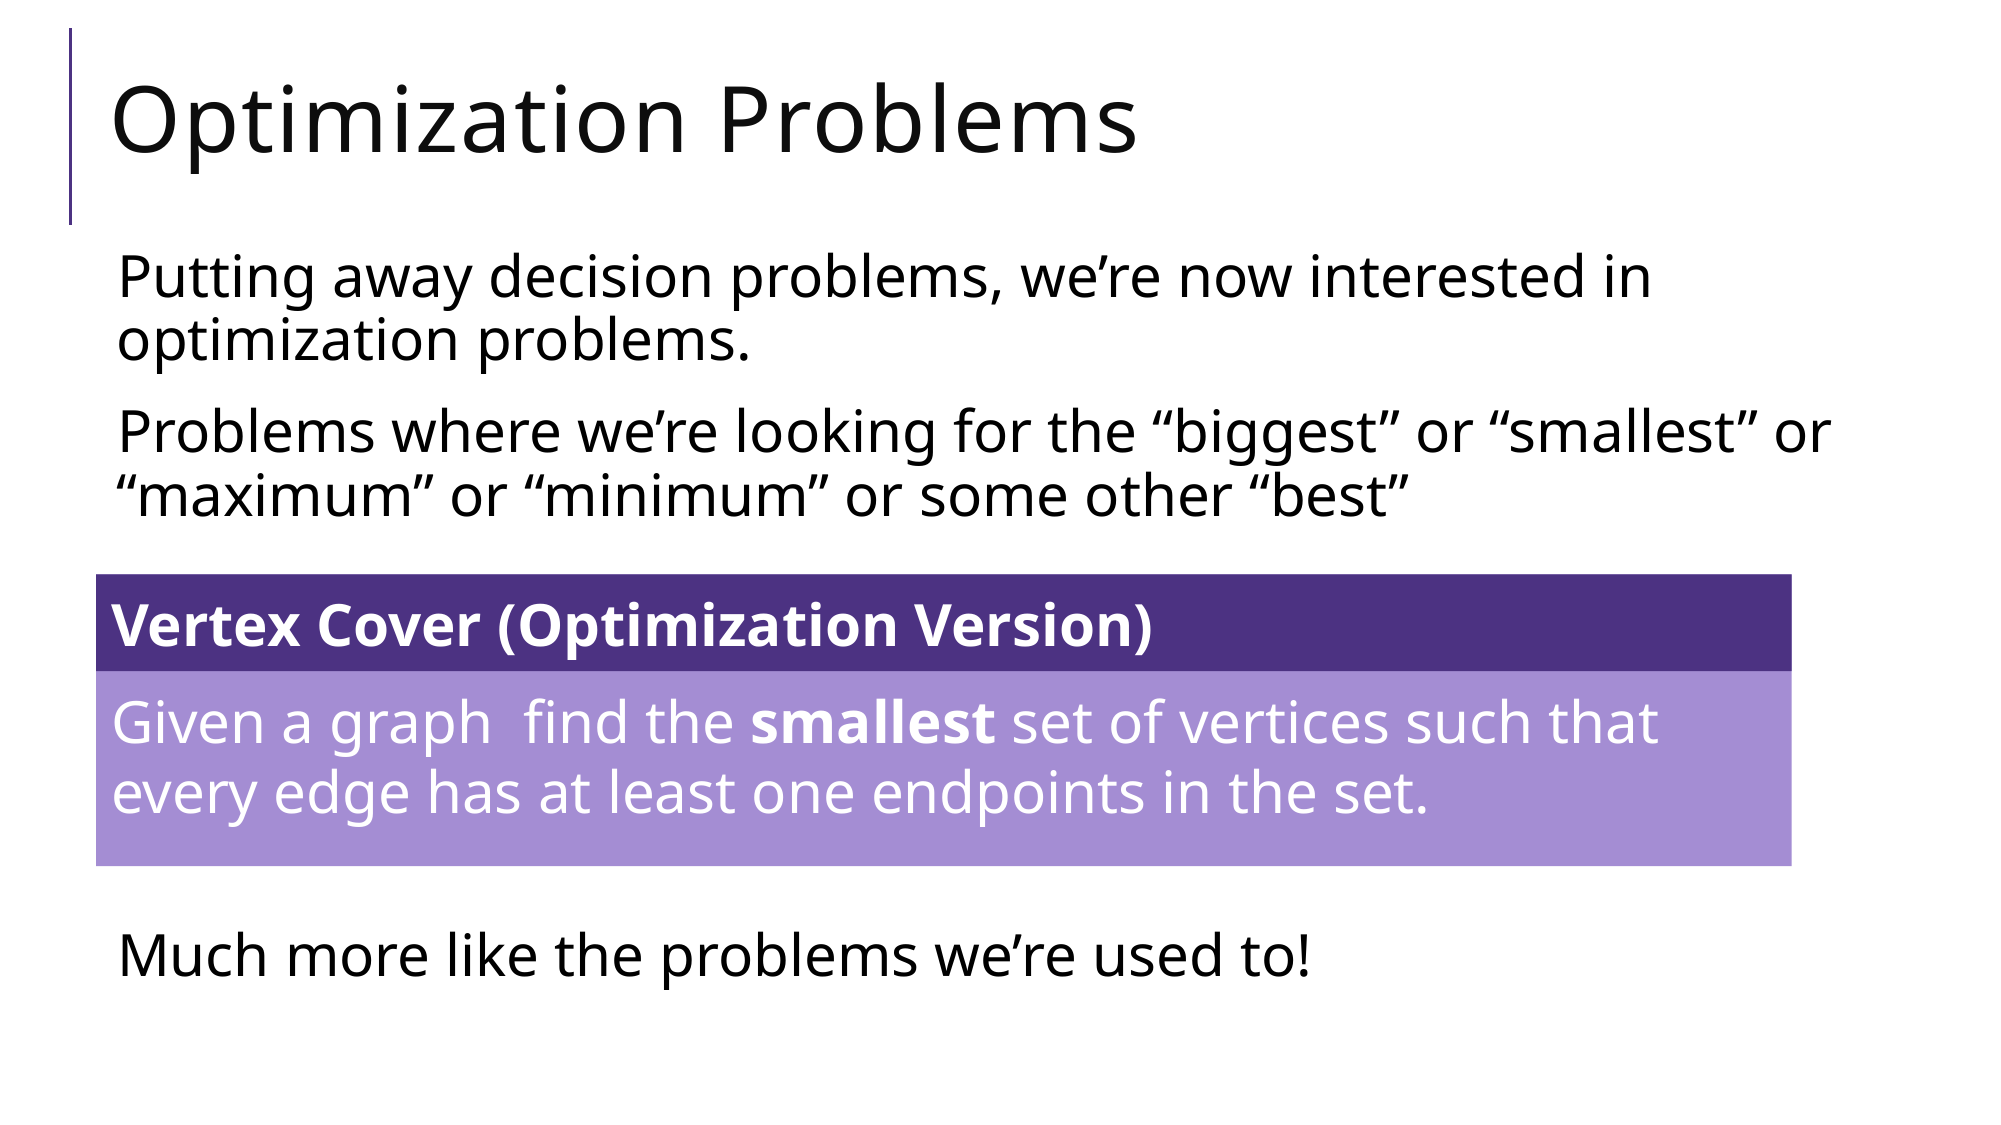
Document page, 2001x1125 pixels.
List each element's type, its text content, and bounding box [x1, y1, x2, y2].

list Putting away decision problems, we’re now interested in optimization problems. Problems where we’re looking for the “biggest” or “smallest” or “maximum” or “minimum” or some other “best” Much more like the problems we’re used to! [94, 240, 1930, 1035]
text_box Vertex Cover (Optimization Version) [95, 573, 1793, 672]
title Optimization Problems [94, 43, 1930, 210]
